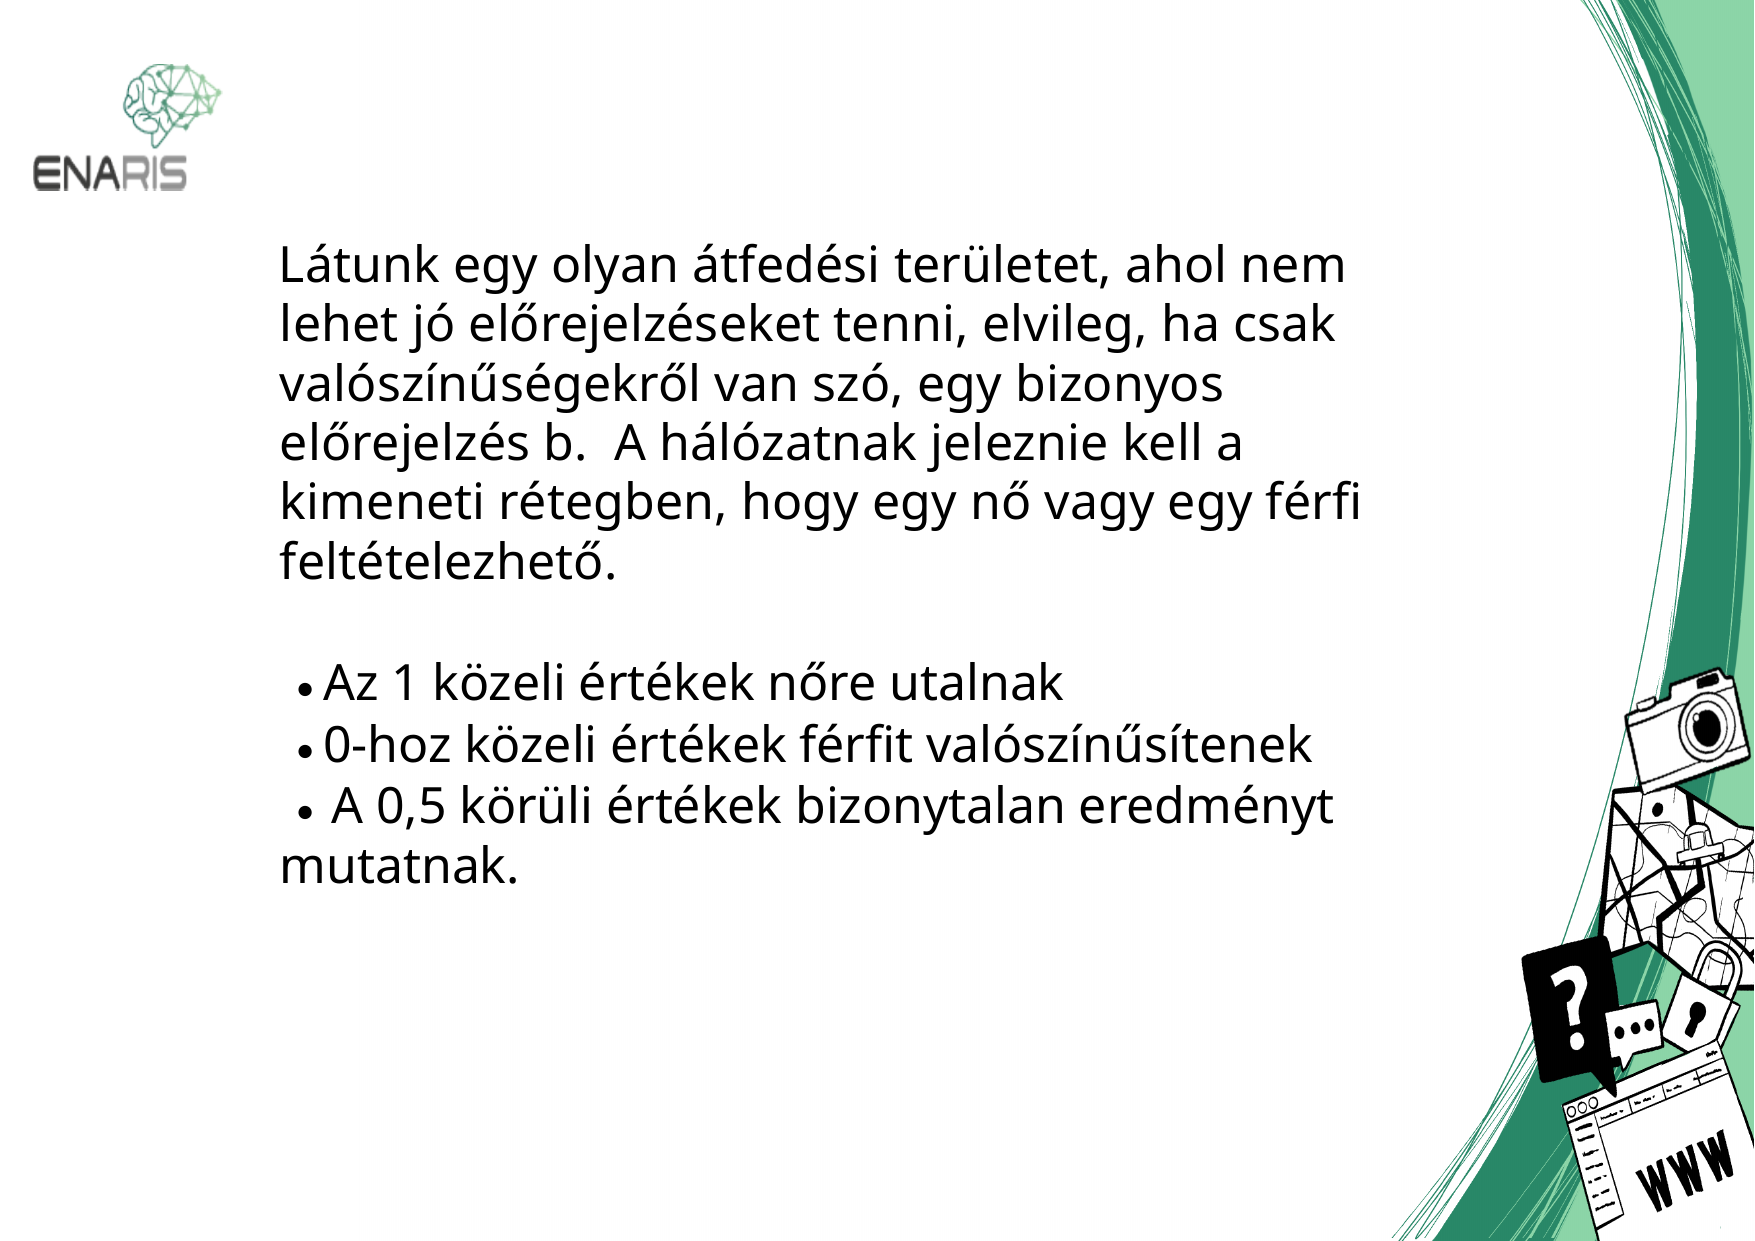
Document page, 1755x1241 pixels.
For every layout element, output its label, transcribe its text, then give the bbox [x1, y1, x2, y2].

text_box Látunk egy olyan átfedési területet, ahol nem lehet jó előrejelzéseket tenni, elvileg, ha csak valószínűségekről van szó, egy bizonyos előrejelzés b. A hálózatnak jeleznie kell a kimeneti rétegben, hogy egy nő vagy egy férfi feltételezhető. • Az 1 közeli értékek nőre utalnak • 0-hoz közeli értékek férfit valószínűsítenek • A 0,5 körüli értékek bizonytalan eredményt mutatnak. [277, 232, 1465, 895]
picture [33, 64, 223, 191]
picture [358, 0, 1754, 1241]
